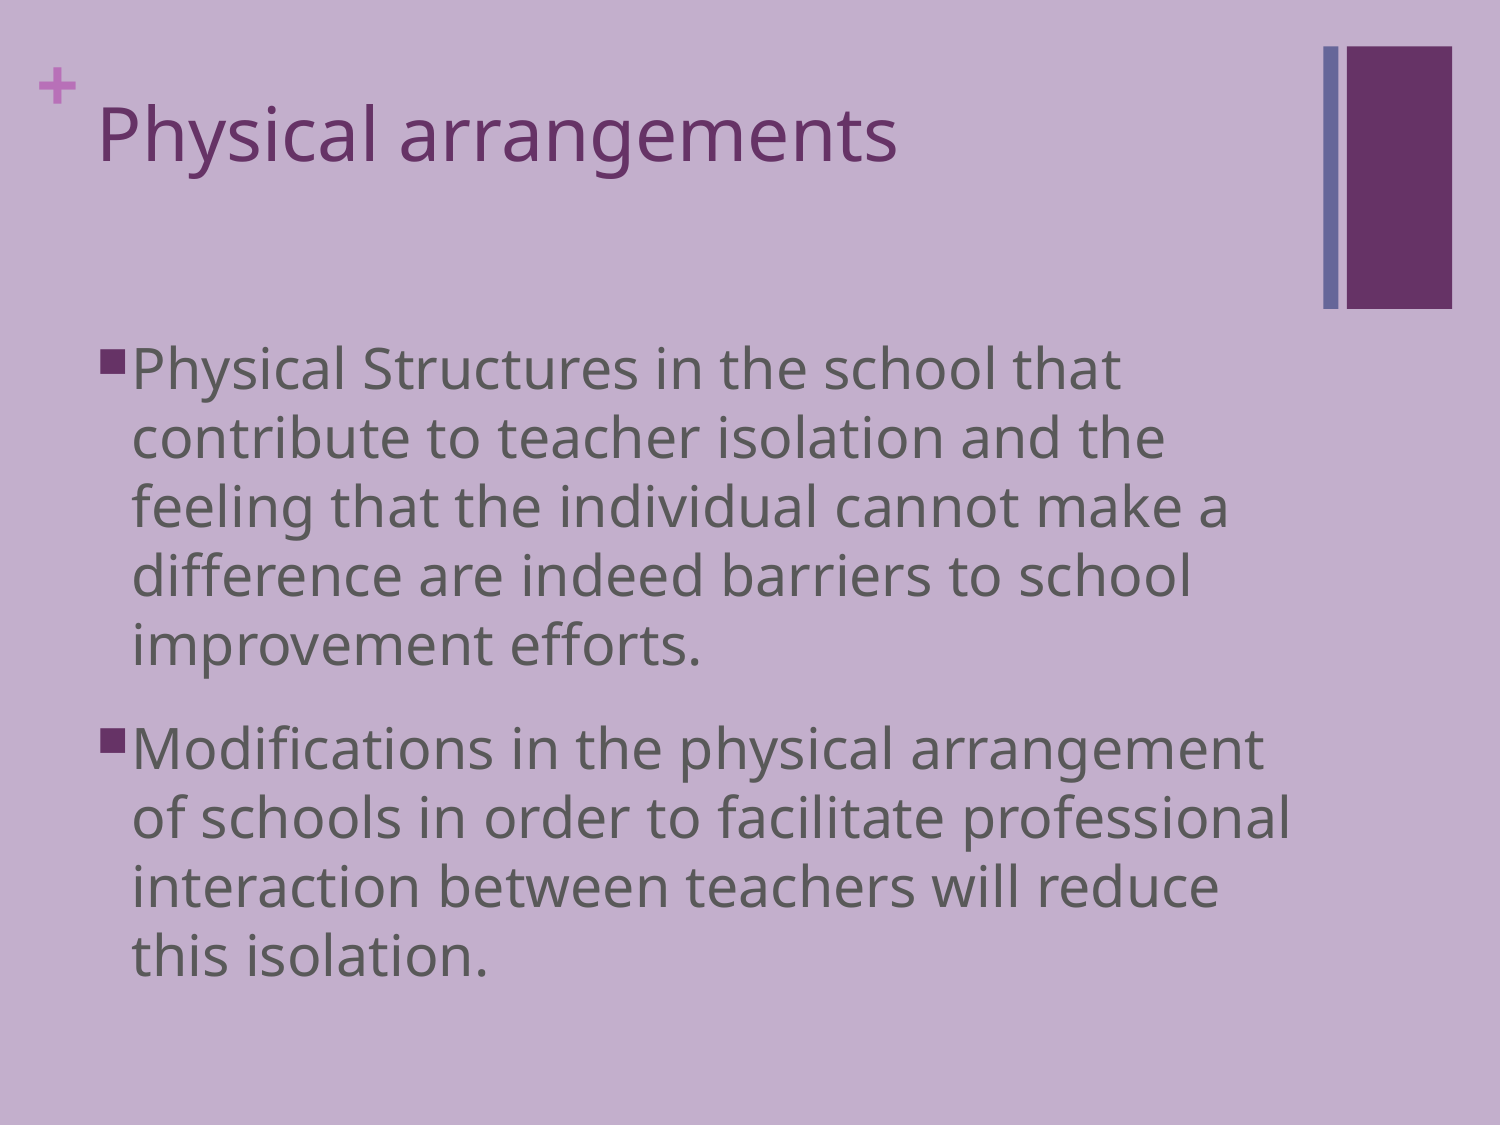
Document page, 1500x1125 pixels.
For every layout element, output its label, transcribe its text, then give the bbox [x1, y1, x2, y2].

list Physical Structures in the school that contribute to teacher isolation and the feeling that the individual cannot make a difference are indeed barriers to school improvement efforts. Modifications in the physical arrangement of schools in order to facilitate professional interaction between teachers will reduce this isolation. [81, 324, 1322, 1005]
title Physical arrangements [81, 79, 1322, 263]
